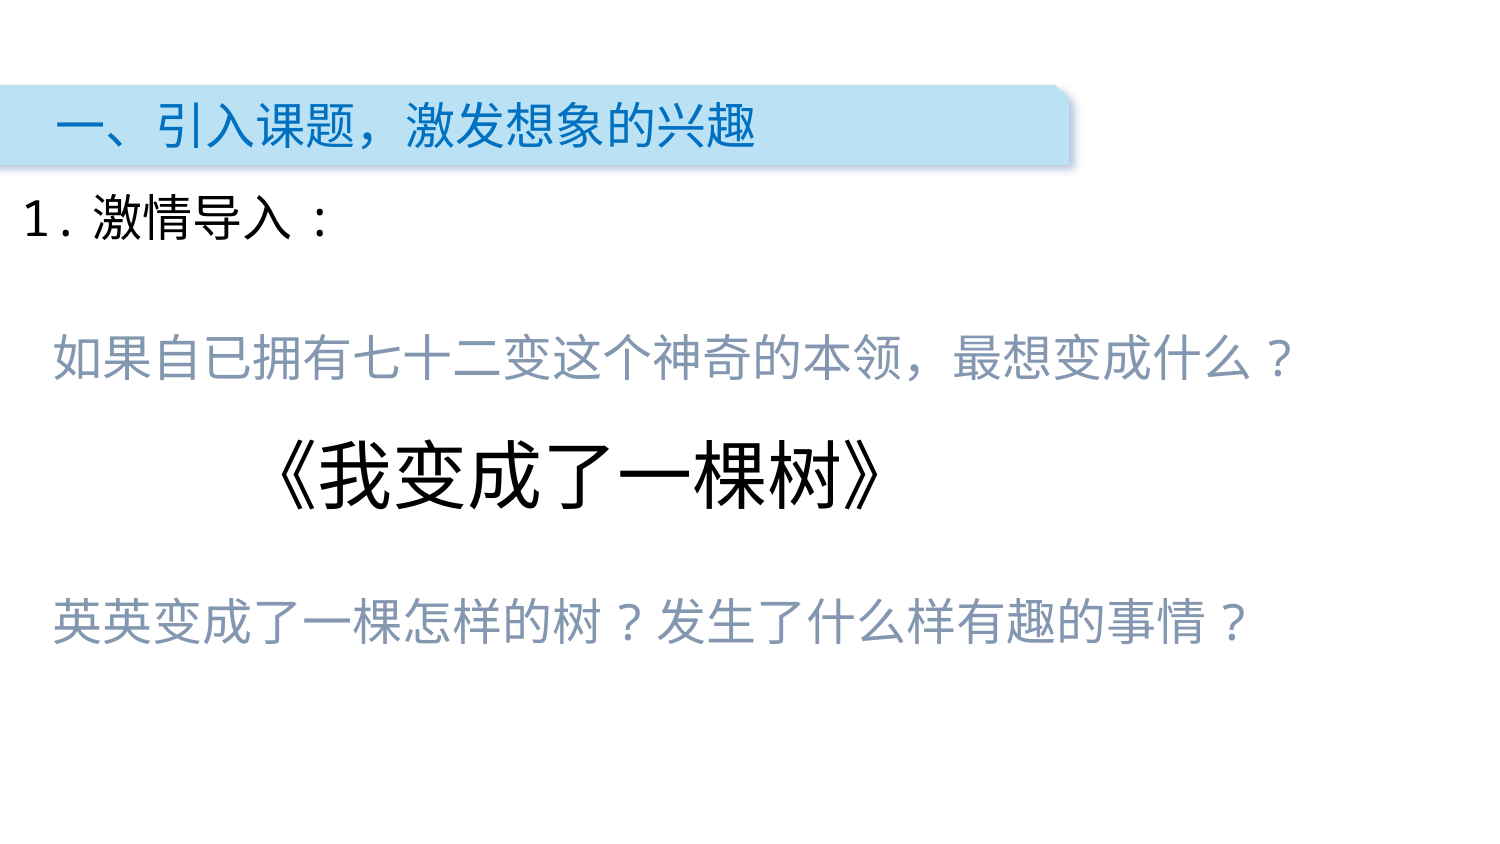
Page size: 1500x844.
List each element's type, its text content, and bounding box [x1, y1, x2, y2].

text_box 英英变成了一棵怎样的树?发生了什么样有趣的事情? [41, 554, 1463, 656]
text_box [0, 84, 1070, 167]
text_box 《我变成了一棵树》 [230, 422, 1367, 524]
text_box 1.激情导入: [0, 181, 347, 253]
text_box 如果自已拥有七十二变这个神奇的本领，最想变成什么? [41, 290, 1413, 392]
text_box 一、引入课题，激发想象的兴趣 [44, 88, 768, 161]
